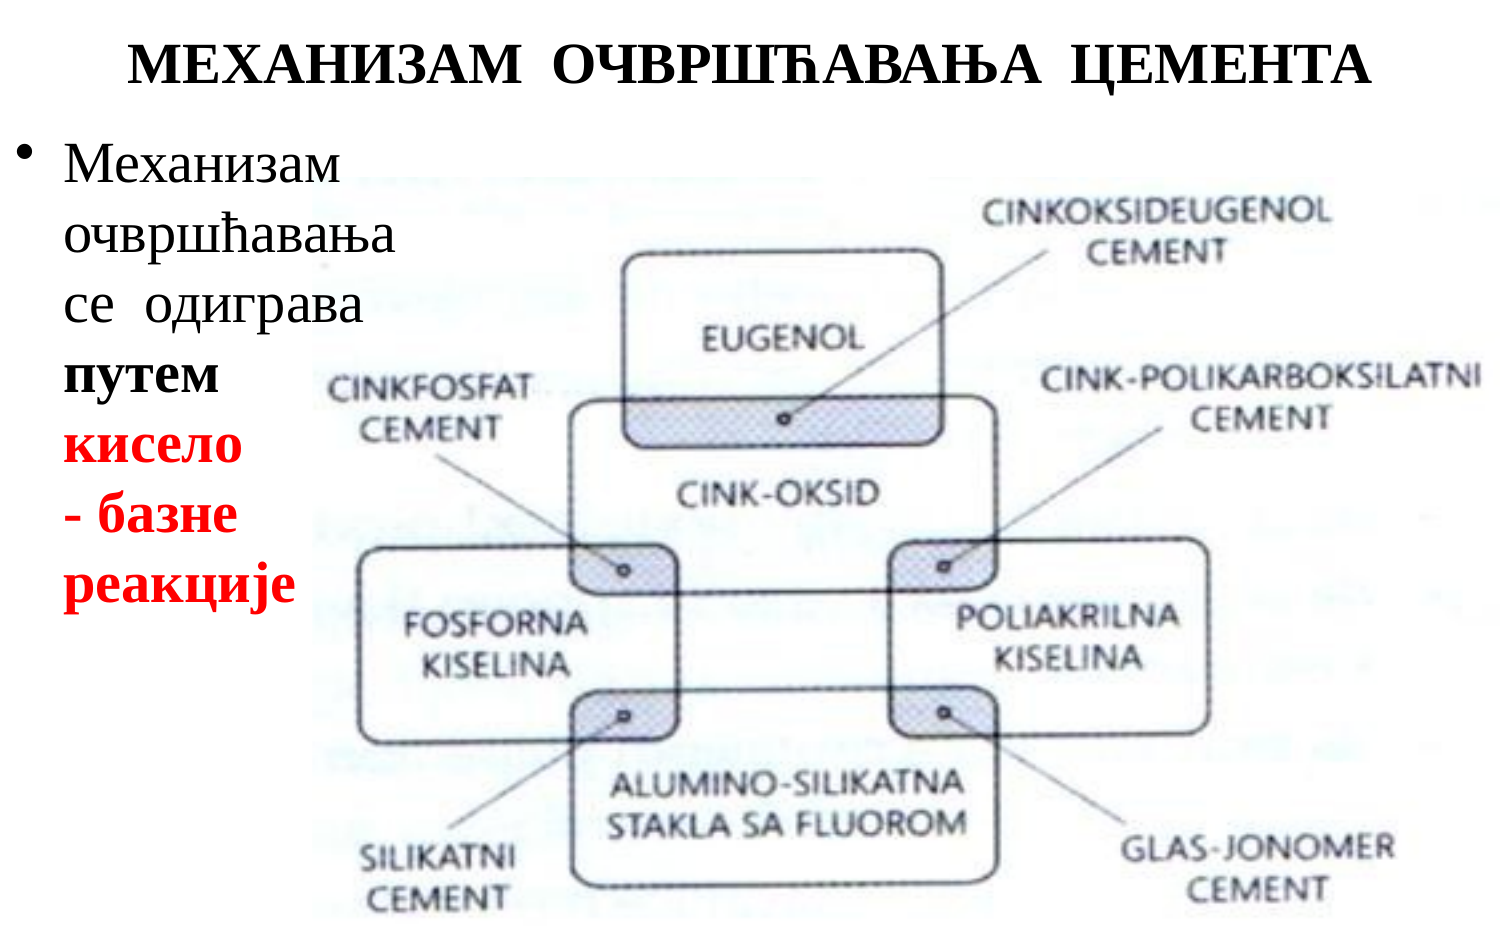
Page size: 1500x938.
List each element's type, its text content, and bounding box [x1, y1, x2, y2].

text_box [312, 177, 1500, 938]
text_box МЕХАНИЗАМ ОЧВРШЋАВАЊА ЦЕМЕНТА [0, 0, 1500, 95]
text_box Механизам очвршћавања се одиграва путем кисело - базне реакције [12, 123, 413, 614]
